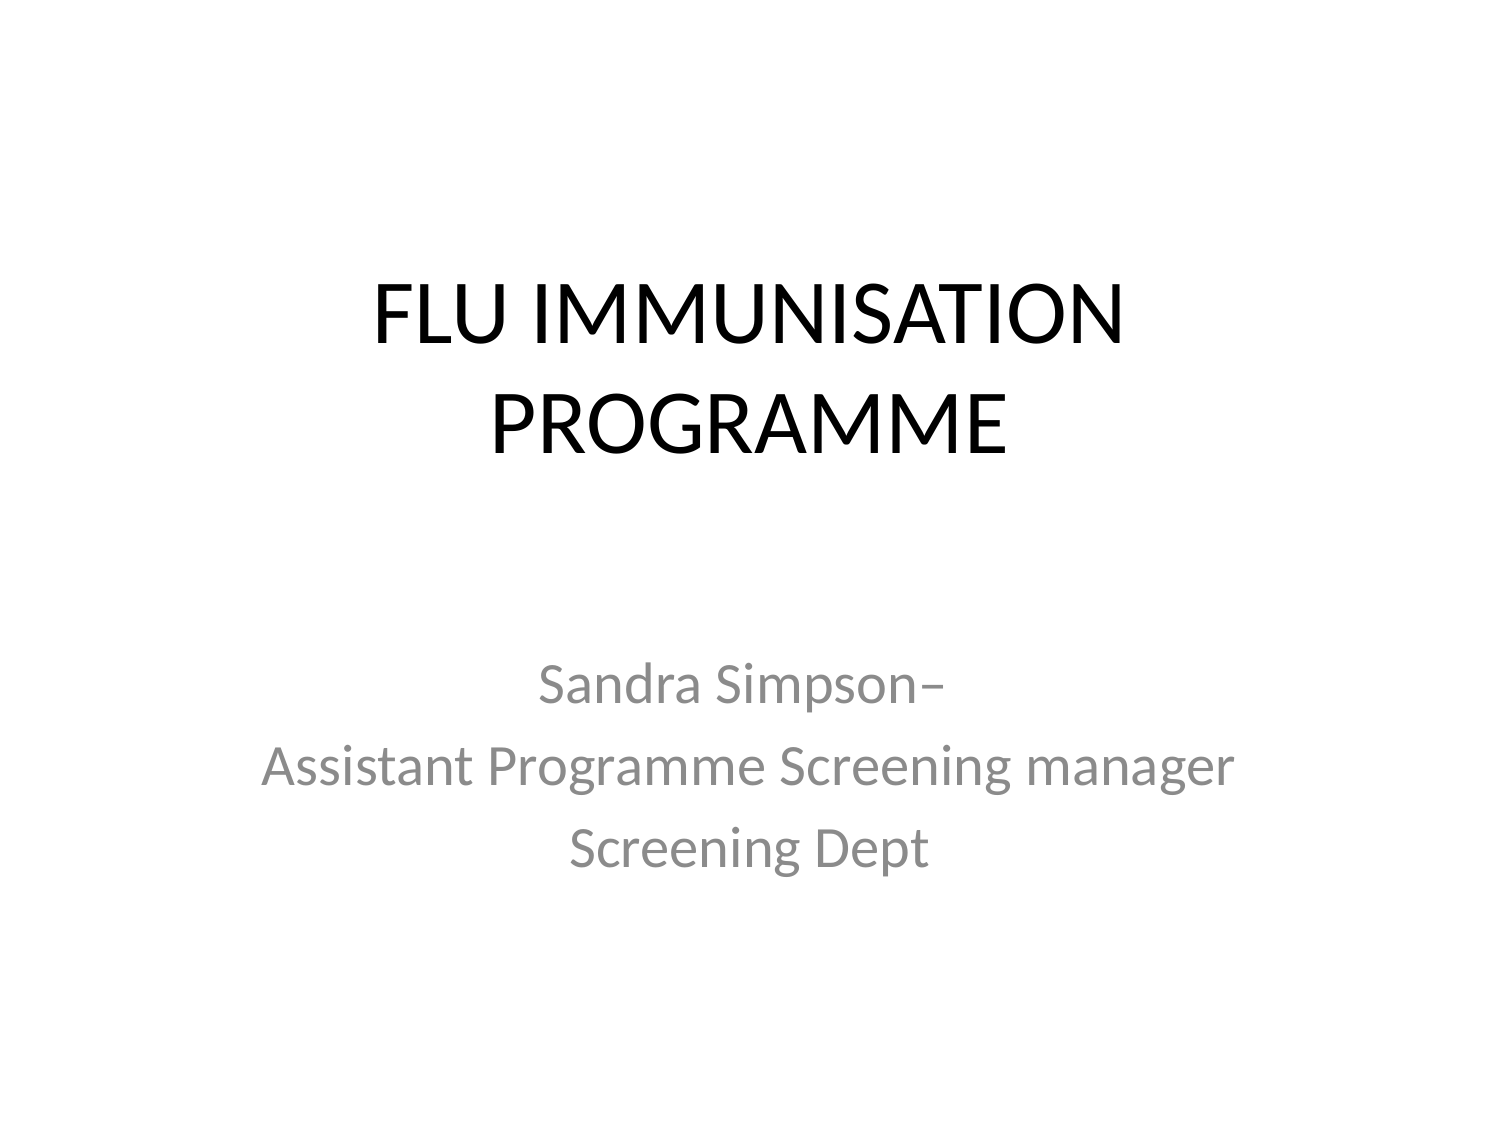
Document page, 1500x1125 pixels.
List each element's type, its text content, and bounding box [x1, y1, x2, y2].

subtitle Sandra Simpson– Assistant Programme Screening manager Screening Dept [225, 637, 1275, 925]
title FLU IMMUNISATION PROGRAMME [112, 208, 1388, 516]
